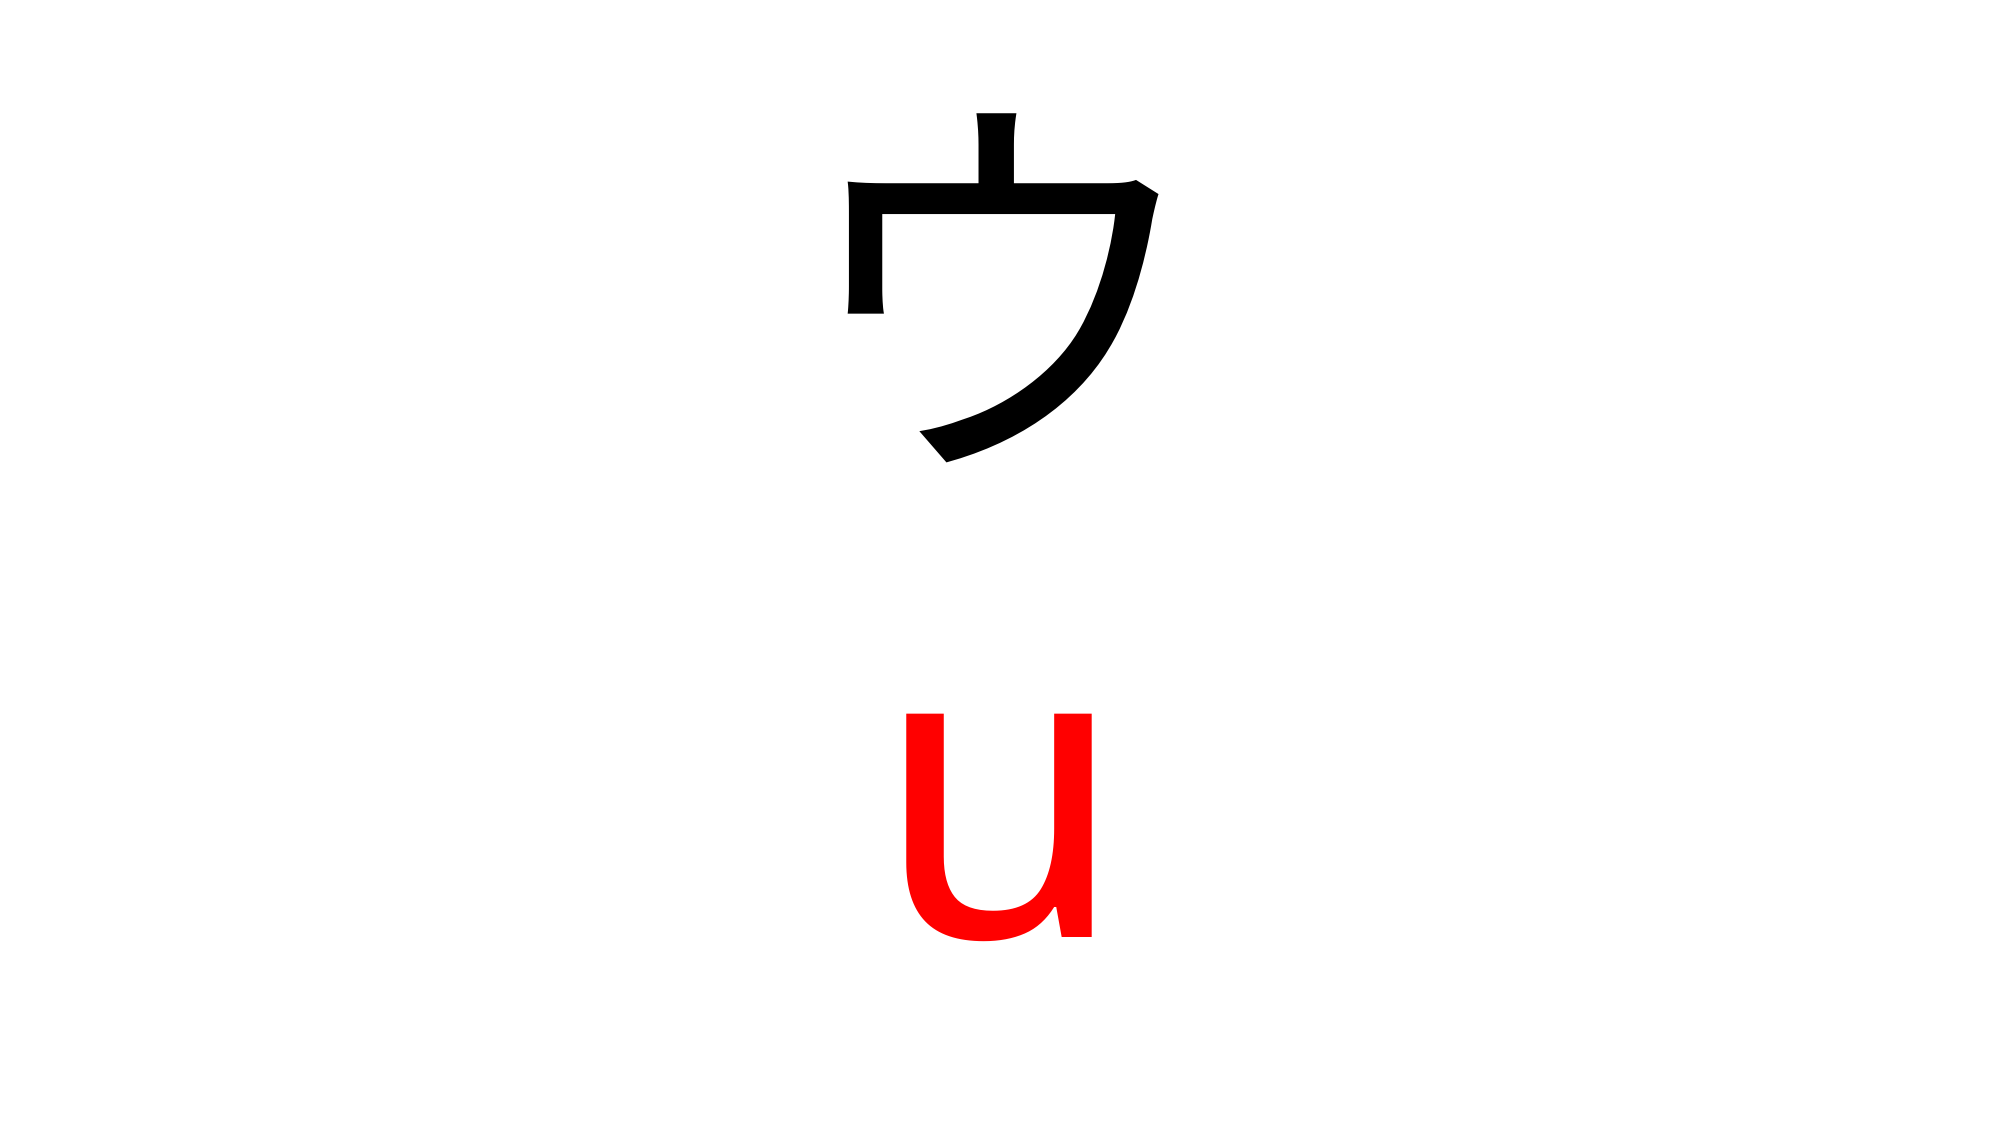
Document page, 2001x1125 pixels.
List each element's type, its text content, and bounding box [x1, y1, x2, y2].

text_box u [249, 562, 1750, 1036]
title ウ [249, 71, 1750, 545]
